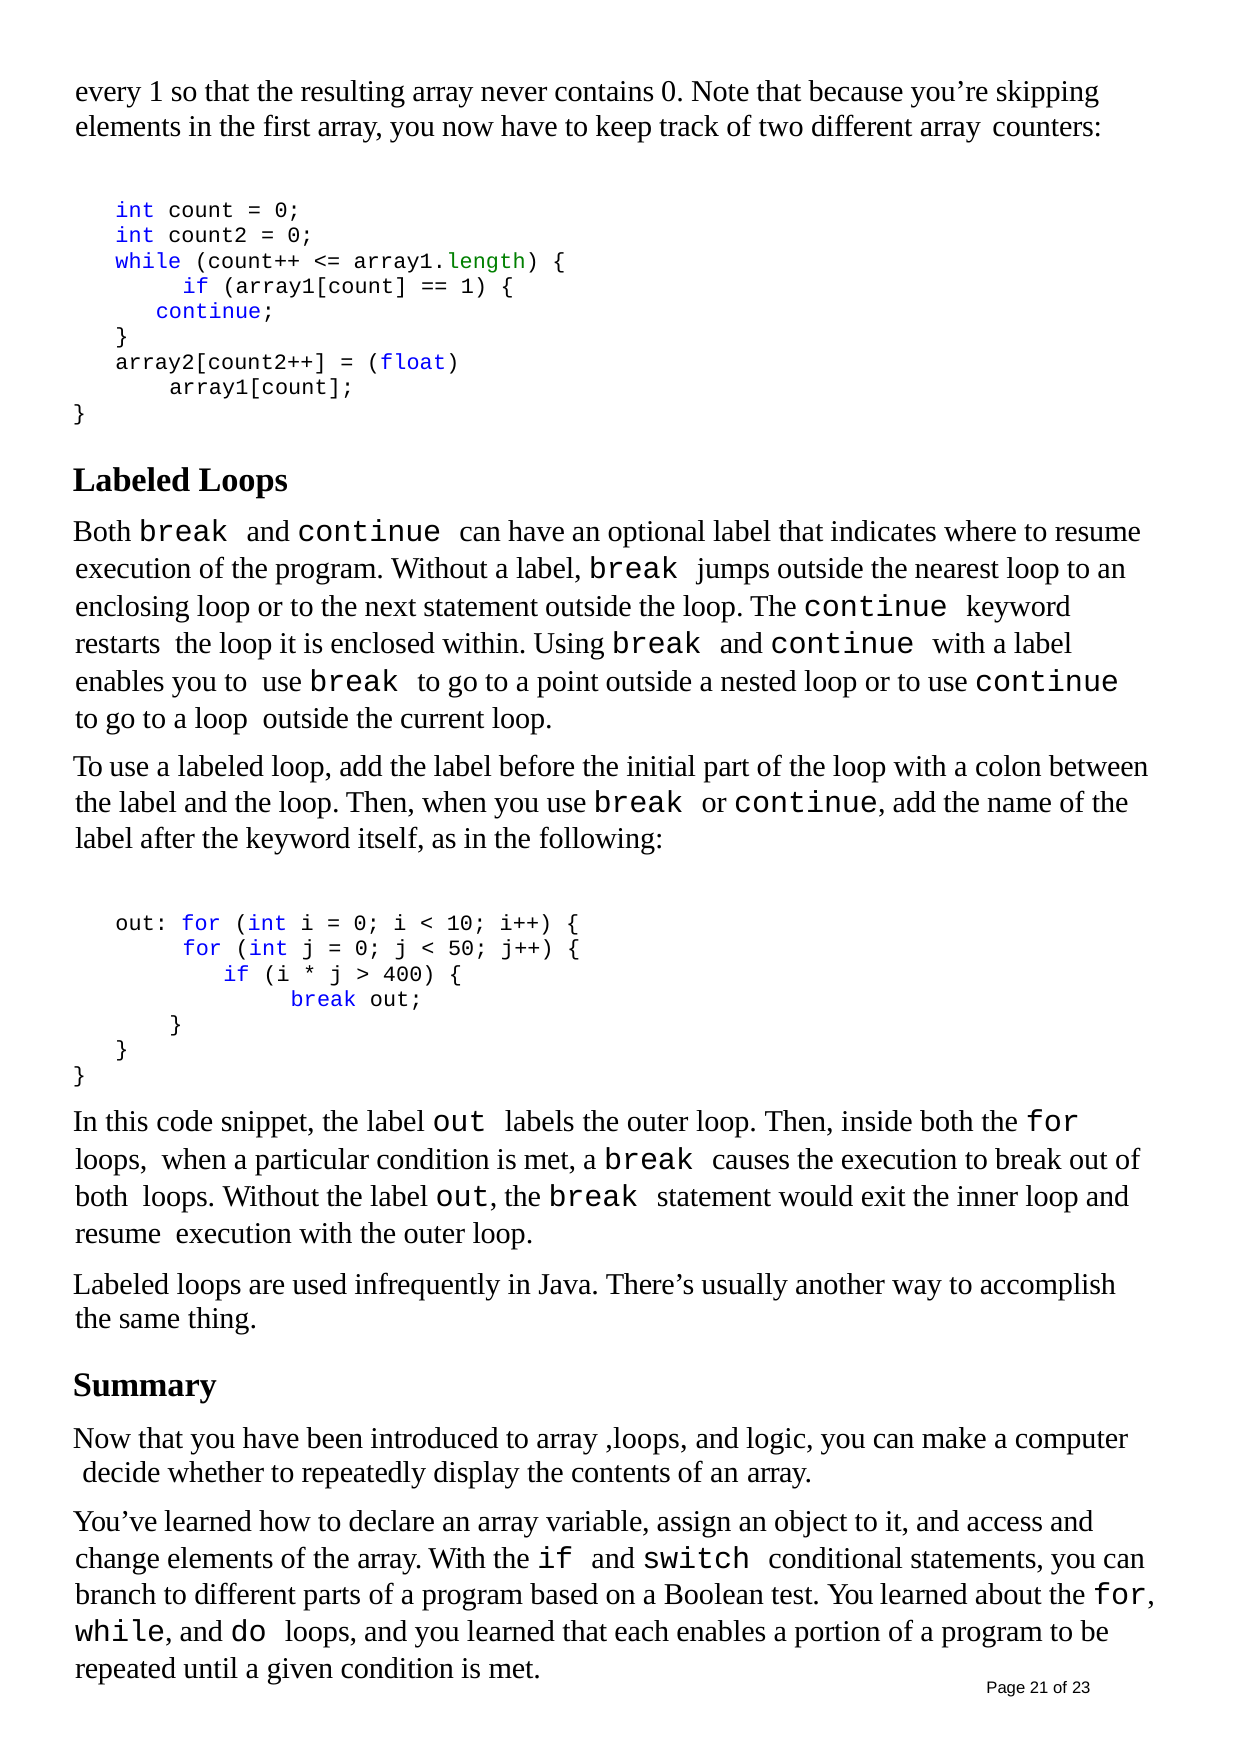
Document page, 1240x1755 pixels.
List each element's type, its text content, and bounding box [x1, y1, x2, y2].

slide_number Page 21 of 23 [984, 1685, 1093, 1755]
text_box every 1 so that the resulting array never contains 0. Note that because you’re skipping elements in the first array, you now have to keep track of two different array counters: int count = 0; int count2 = 0; while (count++ <= array1.length) { if (array1[count] == 1) { continue; } array2[count2++] = (float) array1[count]; } Labeled Loops Both break and continue can have an optional label that indicates where to resume execution of the program. Without a label, break jumps outside the nearest loop to an enclosing loop or to the next statement outside the loop. The continue keyword restarts the loop it is enclosed within. Using break and continue with a label enables you to use break to go to a point outside a nested loop or to use continue to go to a loop outside the current loop. To use a labeled loop, add the label before the initial part of the loop with a colon between the label and the loop. Then, when you use break or continue, add the name of the label after the keyword itself, as in the following: out: for (int i = 0; i < 10; i++) { for (int j = 0; j < 50; j++) { if (i * j > 400) { break out; } } } In this code snippet, the label out labels the outer loop. Then, inside both the for loops, when a particular condition is met, a break causes the execution to break out of both loops. Without the label out, the break statement would exit the inner loop and resume execution with the outer loop. Labeled loops are used infrequently in Java. There’s usually another way to accomplish the same thing. Summary Now that you have been introduced to array ,loops, and logic, you can make a computer decide whether to repeatedly display the contents of an array. You’ve learned how to declare an array variable, assign an object to it, and access and change elements of the array. With the if and switch conditional statements, you can branch to different parts of a program based on a Boolean test. You learned about the for, while, and do loops, and you learned that each enables a portion of a program to be repeated until a given condition is met. [72, 68, 1165, 1685]
